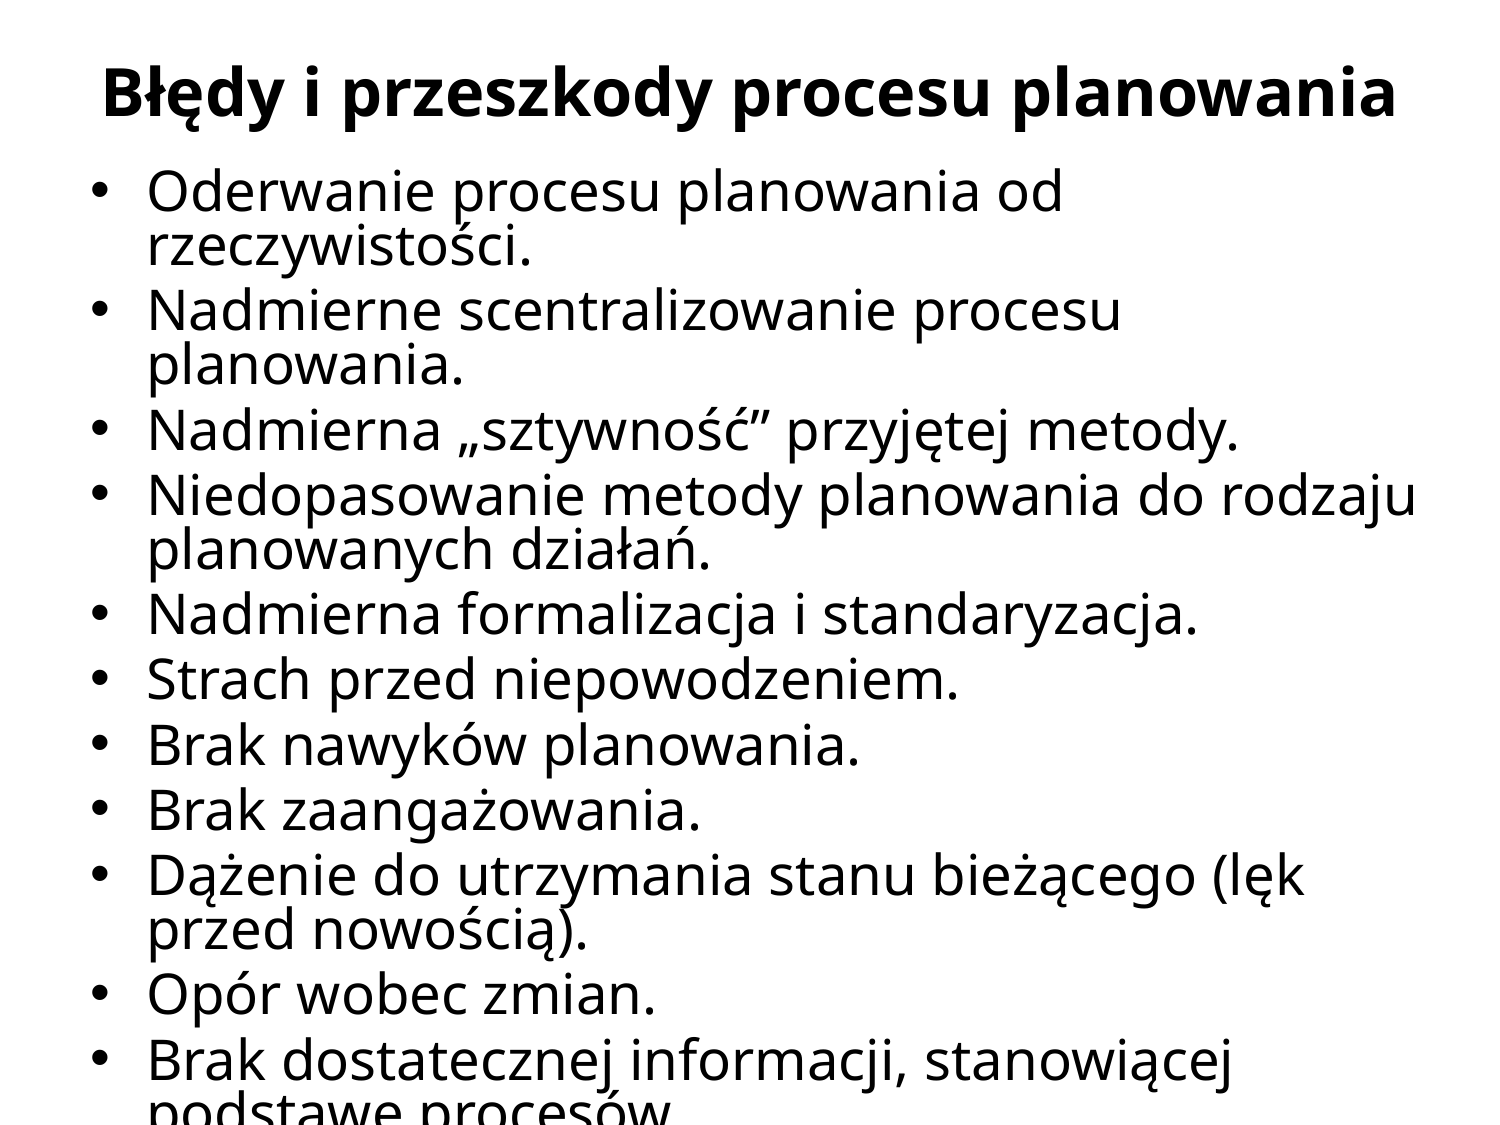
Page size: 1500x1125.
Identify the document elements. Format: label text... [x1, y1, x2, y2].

title Błędy i przeszkody procesu planowania [74, 0, 1426, 160]
list Oderwanie procesu planowania od rzeczywistości. Nadmierne scentralizowanie procesu planowania. Nadmierna „sztywność” przyjętej metody. Niedopasowanie metody planowania do rodzaju planowanych działań. Nadmierna formalizacja i standaryzacja. Strach przed niepowodzeniem. Brak nawyków planowania. Brak zaangażowania. Dążenie do utrzymania stanu bieżącego (lęk przed nowością). Opór wobec zmian. Brak dostatecznej informacji, stanowiącej podstawę procesów. [74, 160, 1460, 1083]
